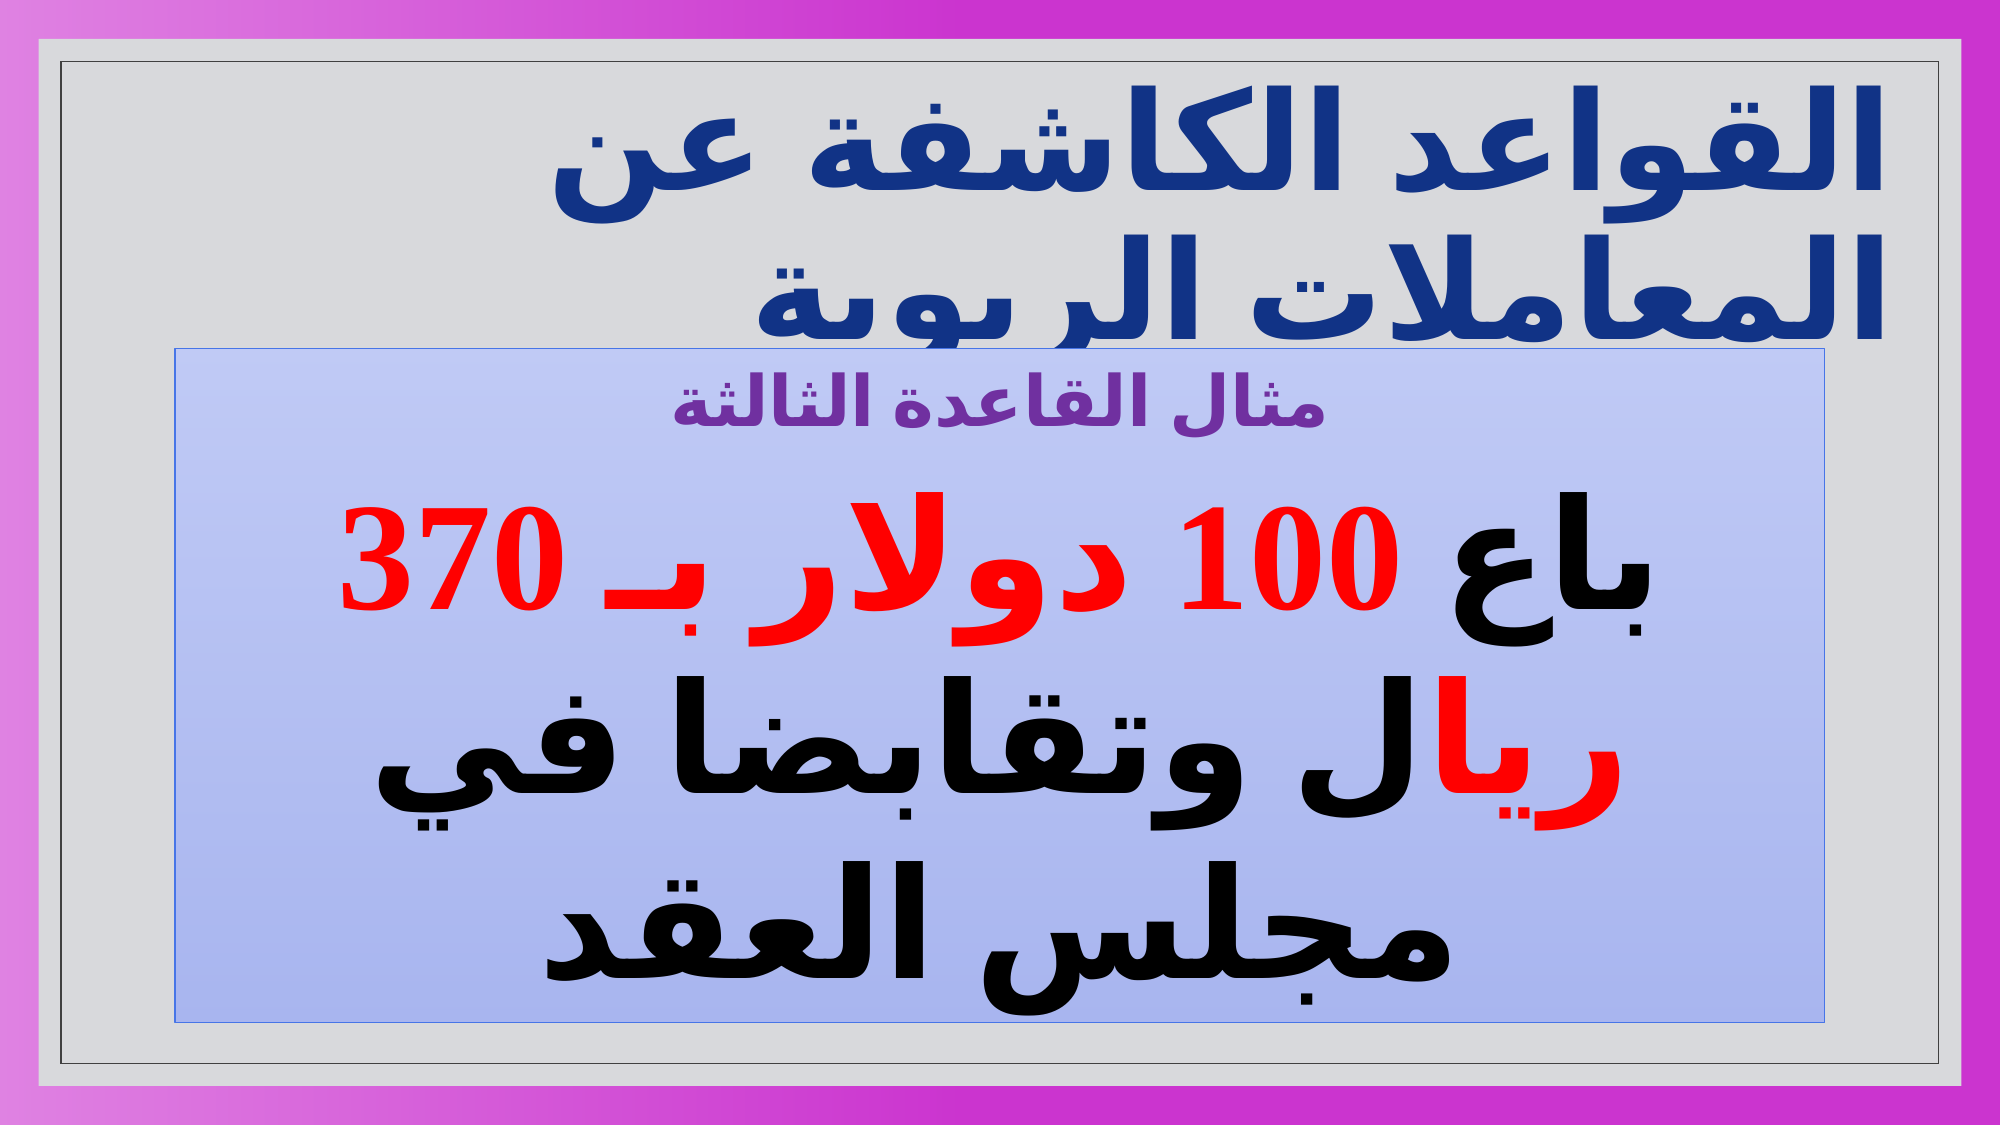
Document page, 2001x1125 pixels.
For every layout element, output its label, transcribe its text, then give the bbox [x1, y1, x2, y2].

title القواعد الكاشفة عن المعاملات الربوية [71, 92, 1910, 349]
list مثال القاعدة الثالثة باع 100 دولار بـ 370 ريال وتقابضا في مجلس العقد [174, 348, 1825, 1023]
